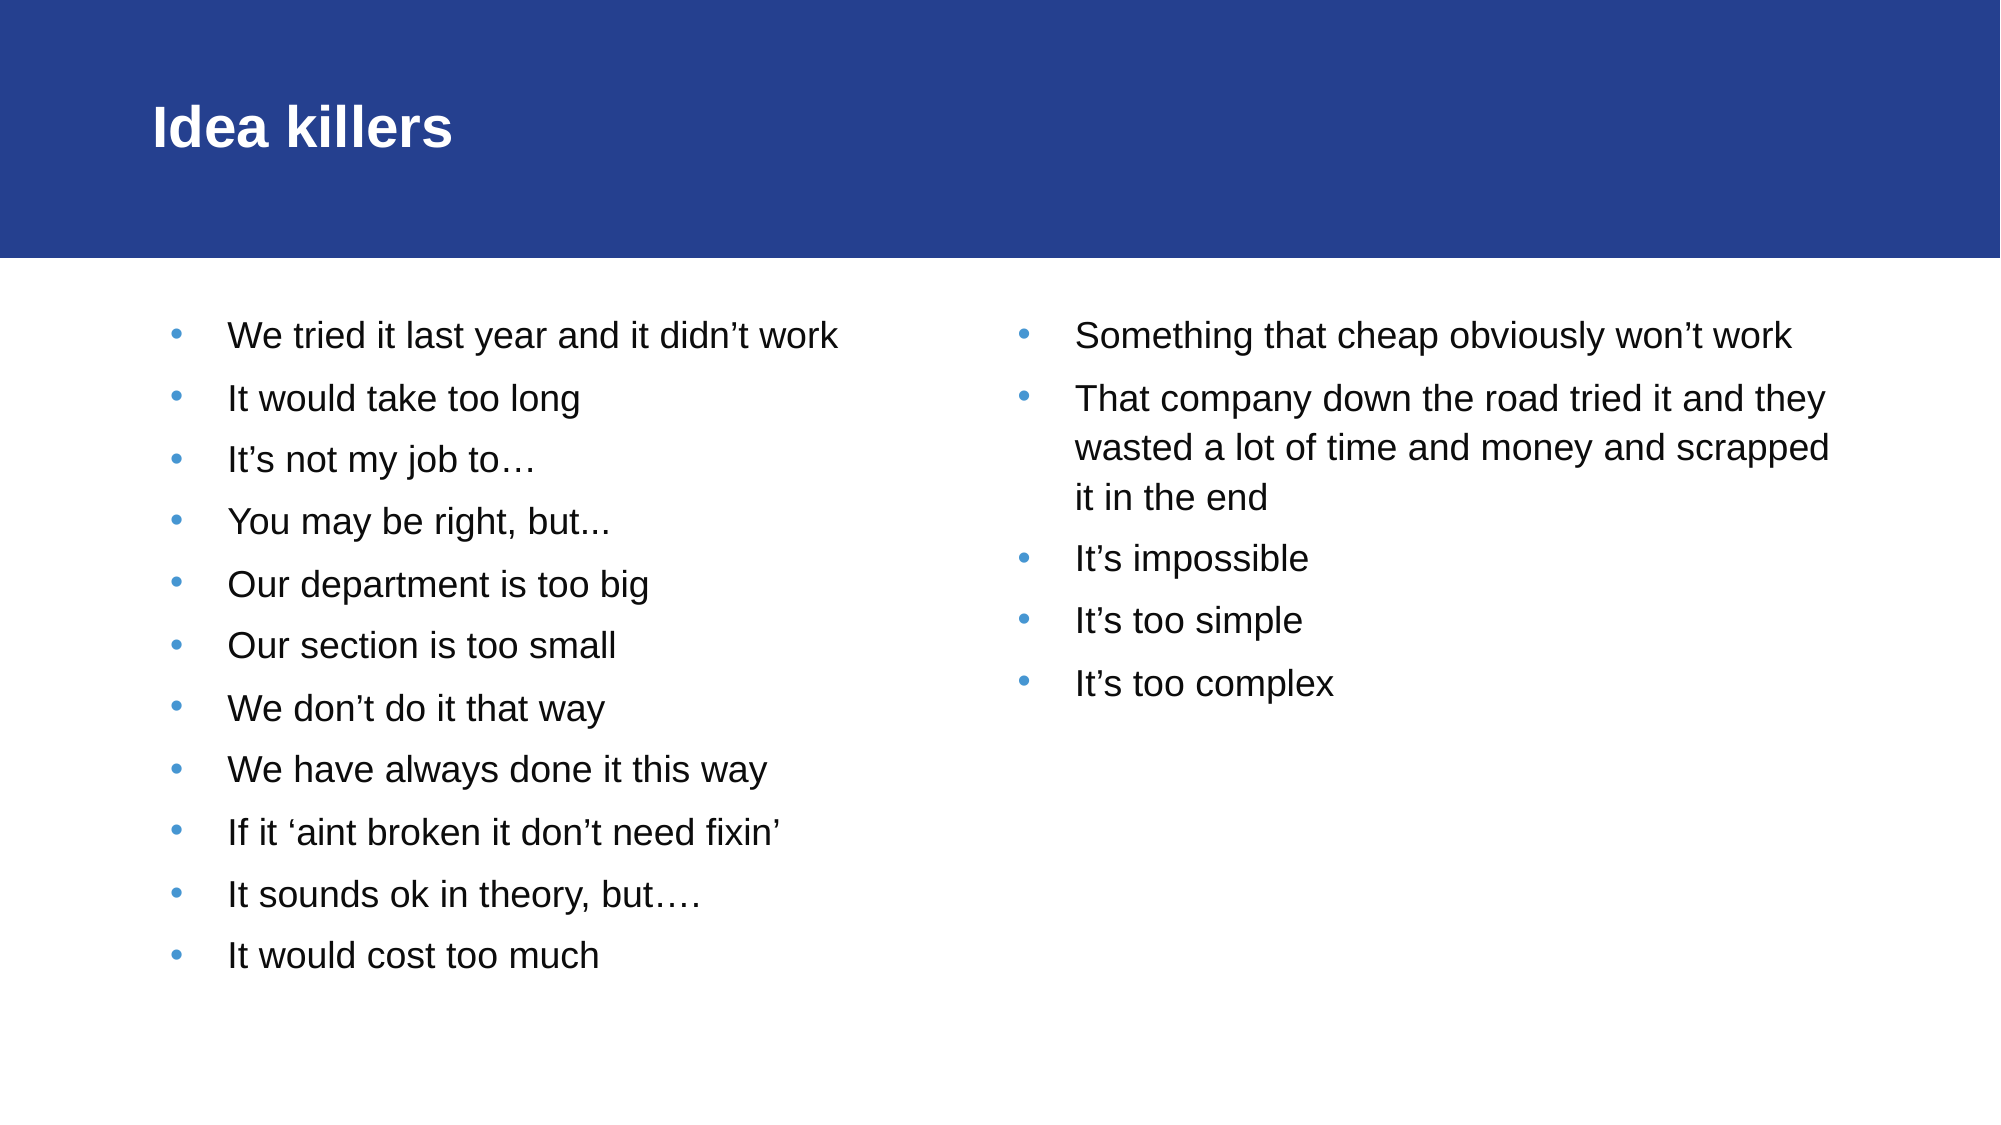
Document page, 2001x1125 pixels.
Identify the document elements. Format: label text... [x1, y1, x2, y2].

list We tried it last year and it didn’t work It would take too long It’s not my job to… You may be right, but... Our department is too big Our section is too small We don’t do it that way We have always done it this way If it ‘aint broken it don’t need fixin’ It sounds ok in theory, but…. It would cost too much Something that cheap obviously won’t work That company down the road tried it and they wasted a lot of time and money and scrapped it in the end It’s impossible It’s too simple It’s too complex [137, 299, 1863, 880]
title Idea killers [137, 20, 1863, 238]
